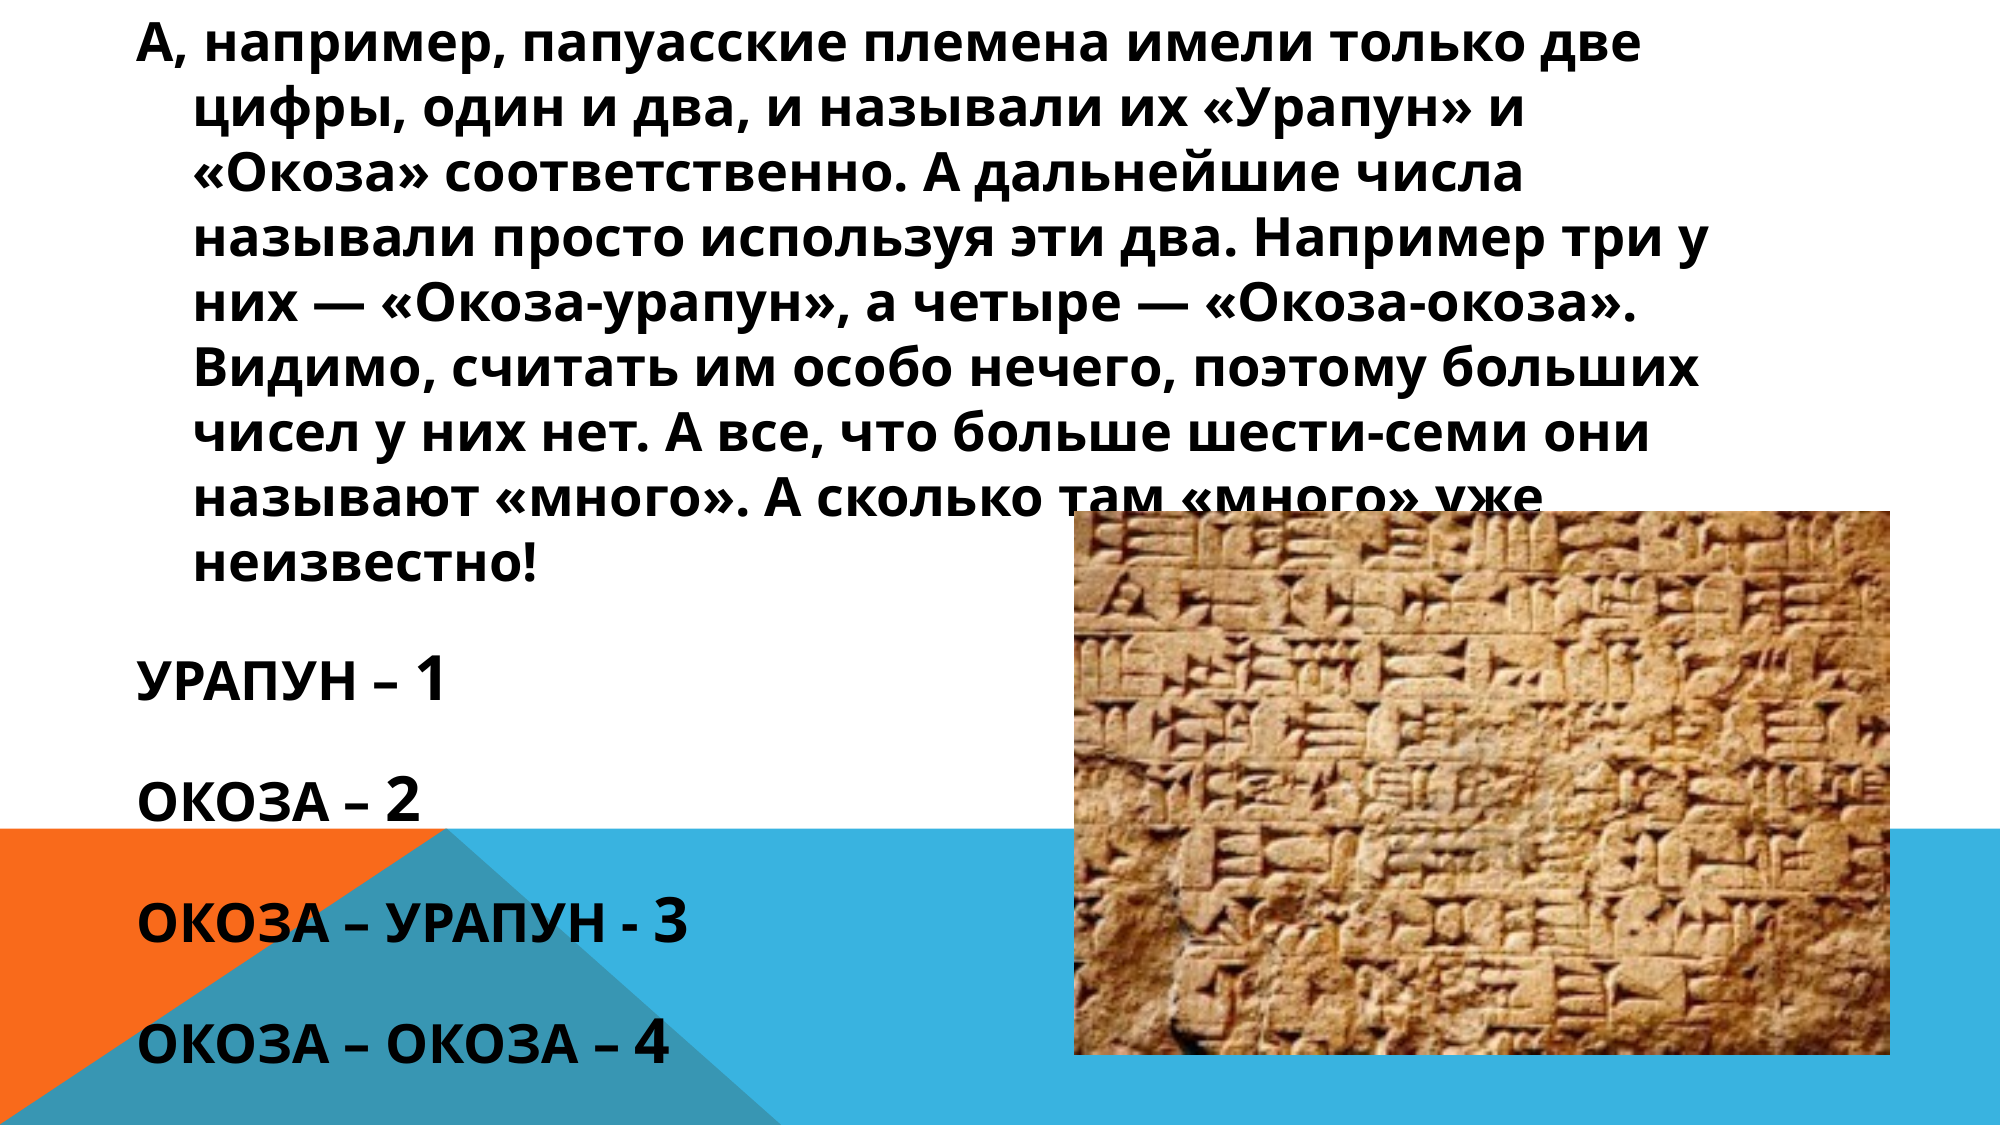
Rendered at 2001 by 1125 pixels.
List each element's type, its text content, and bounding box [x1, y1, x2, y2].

list А, например, папуасские племена имели только две цифры, один и два, и называли их «Урапун» и «Окоза» соответственно. А дальнейшие числа называли просто используя эти два. Например три у них — «Окоза-урапун», а четыре — «Окоза-окоза». Видимо, считать им особо нечего, поэтому больших чисел у них нет. А все, что больше шести-семи они называют «много». А сколько там «много» уже неизвестно! УРАПУН – 1 ОКОЗА – 2 ОКОЗА – УРАПУН - 3 ОКОЗА – ОКОЗА – 4 ОКОЗА- ОКОЗА – УРАПУН – 5 ОКОЗА- ОКОЗА – ОКОЗА - 6 [121, 0, 1784, 799]
picture [1074, 510, 1890, 1055]
